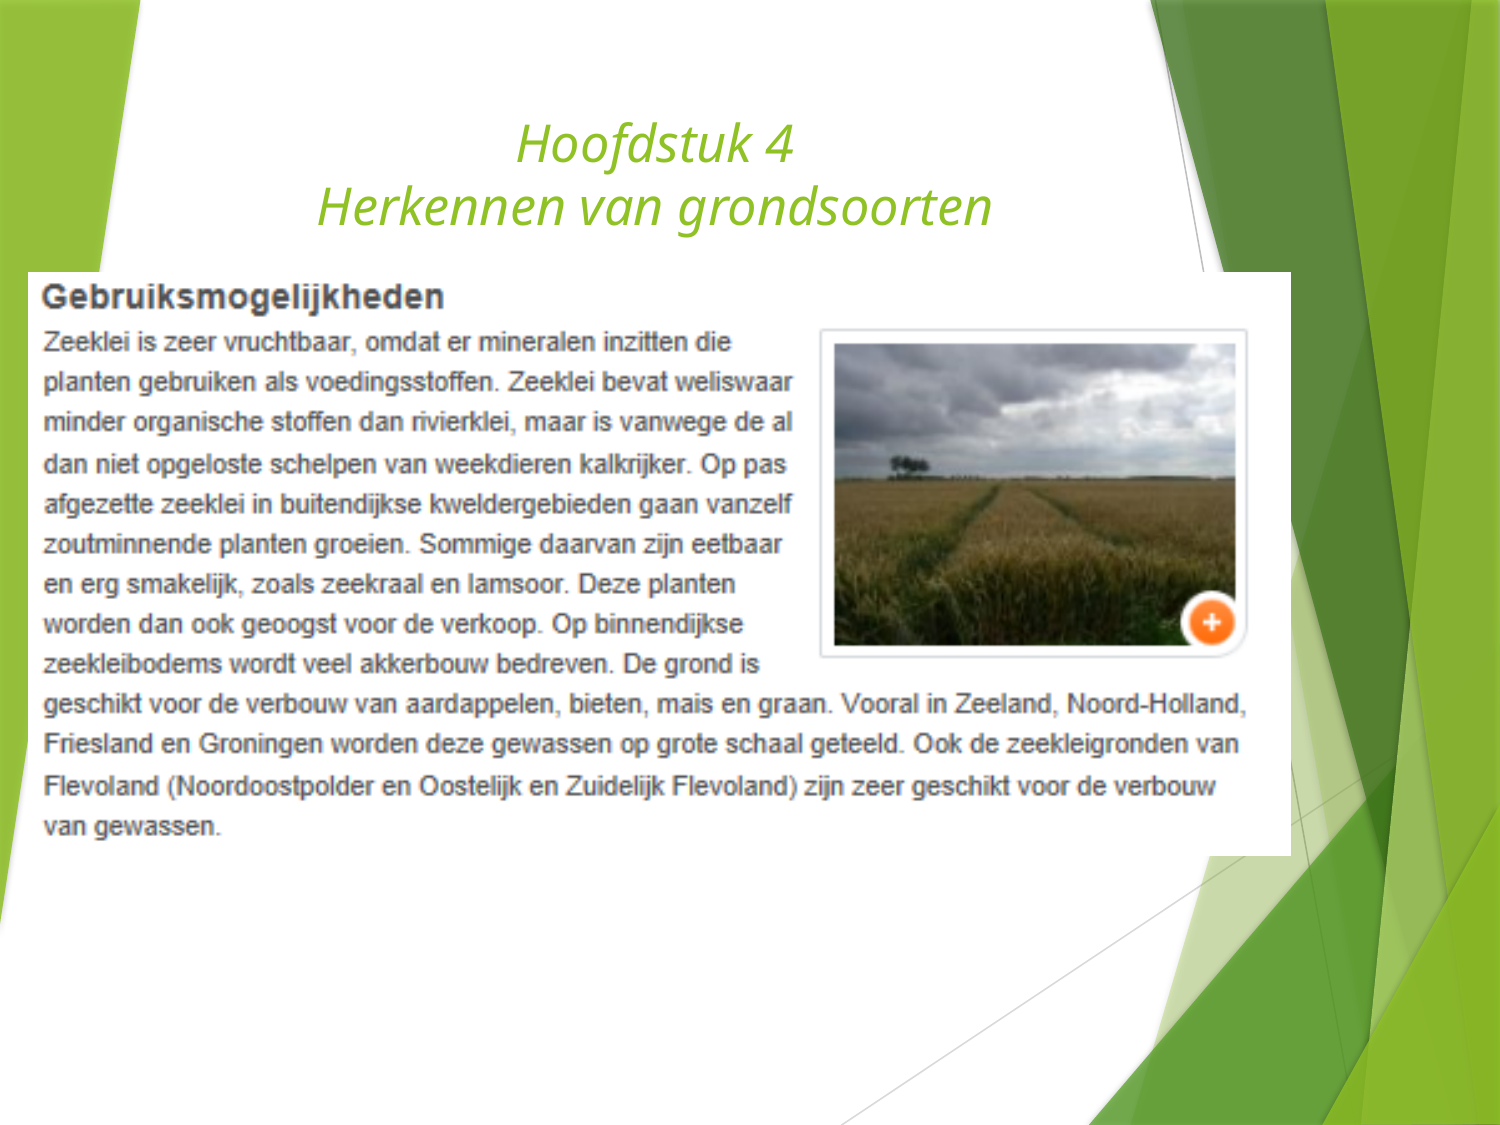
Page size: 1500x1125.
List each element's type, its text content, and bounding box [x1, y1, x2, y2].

title Hoofdstuk 4 Herkennen van grondsoorten [112, 101, 1199, 244]
picture [27, 272, 1291, 856]
